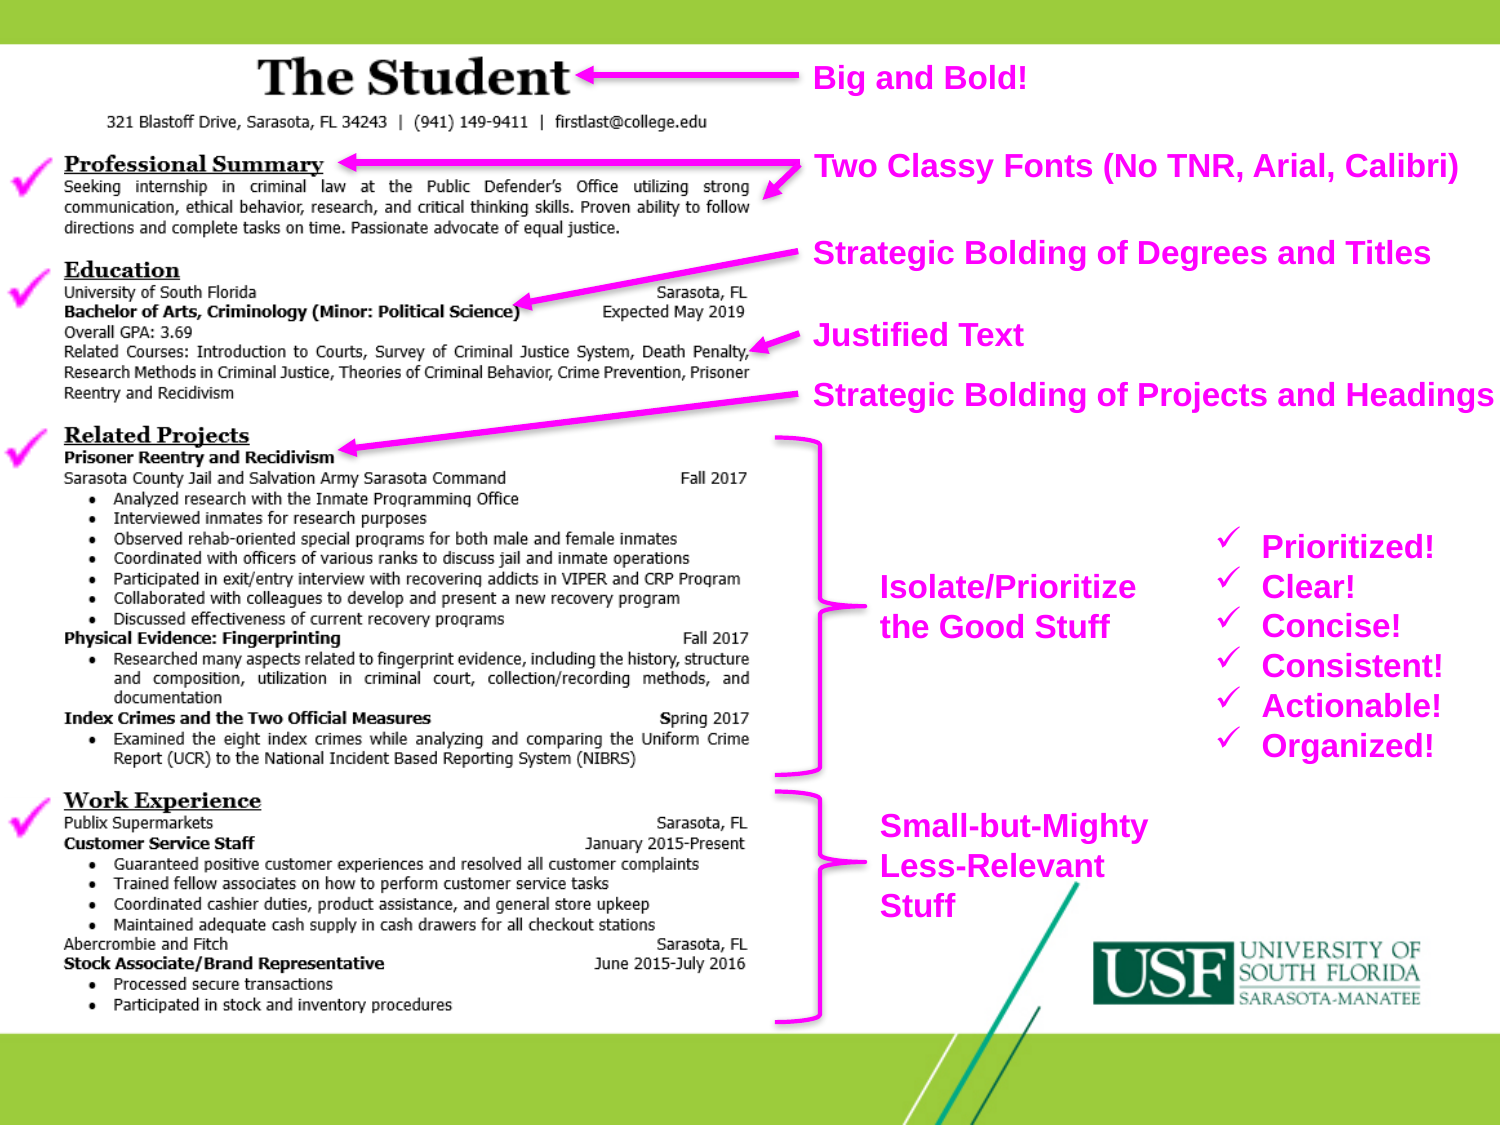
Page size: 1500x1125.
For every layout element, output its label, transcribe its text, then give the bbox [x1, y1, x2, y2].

picture [0, 0, 1500, 1125]
text_box Isolate/Prioritize the Good Stuff [865, 558, 1163, 653]
text_box Strategic Bolding of Projects and Headings [798, 365, 1500, 421]
text_box Small-but-Mighty Less-Relevant Stuff [865, 796, 1200, 932]
text_box Prioritized! Clear! Concise! Consistent! Actionable! Organized! [1199, 517, 1498, 772]
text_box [748, 332, 800, 352]
text_box Strategic Bolding of Degrees and Titles [798, 224, 1499, 279]
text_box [512, 250, 799, 306]
text_box Two Classy Fonts (No TNR, Arial, Calibri) [799, 136, 1500, 192]
text_box Big and Bold! [798, 48, 1499, 104]
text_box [762, 164, 800, 201]
text_box Justified Text [798, 305, 1499, 361]
text_box [779, 789, 868, 1025]
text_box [337, 393, 799, 451]
text_box [779, 436, 868, 777]
